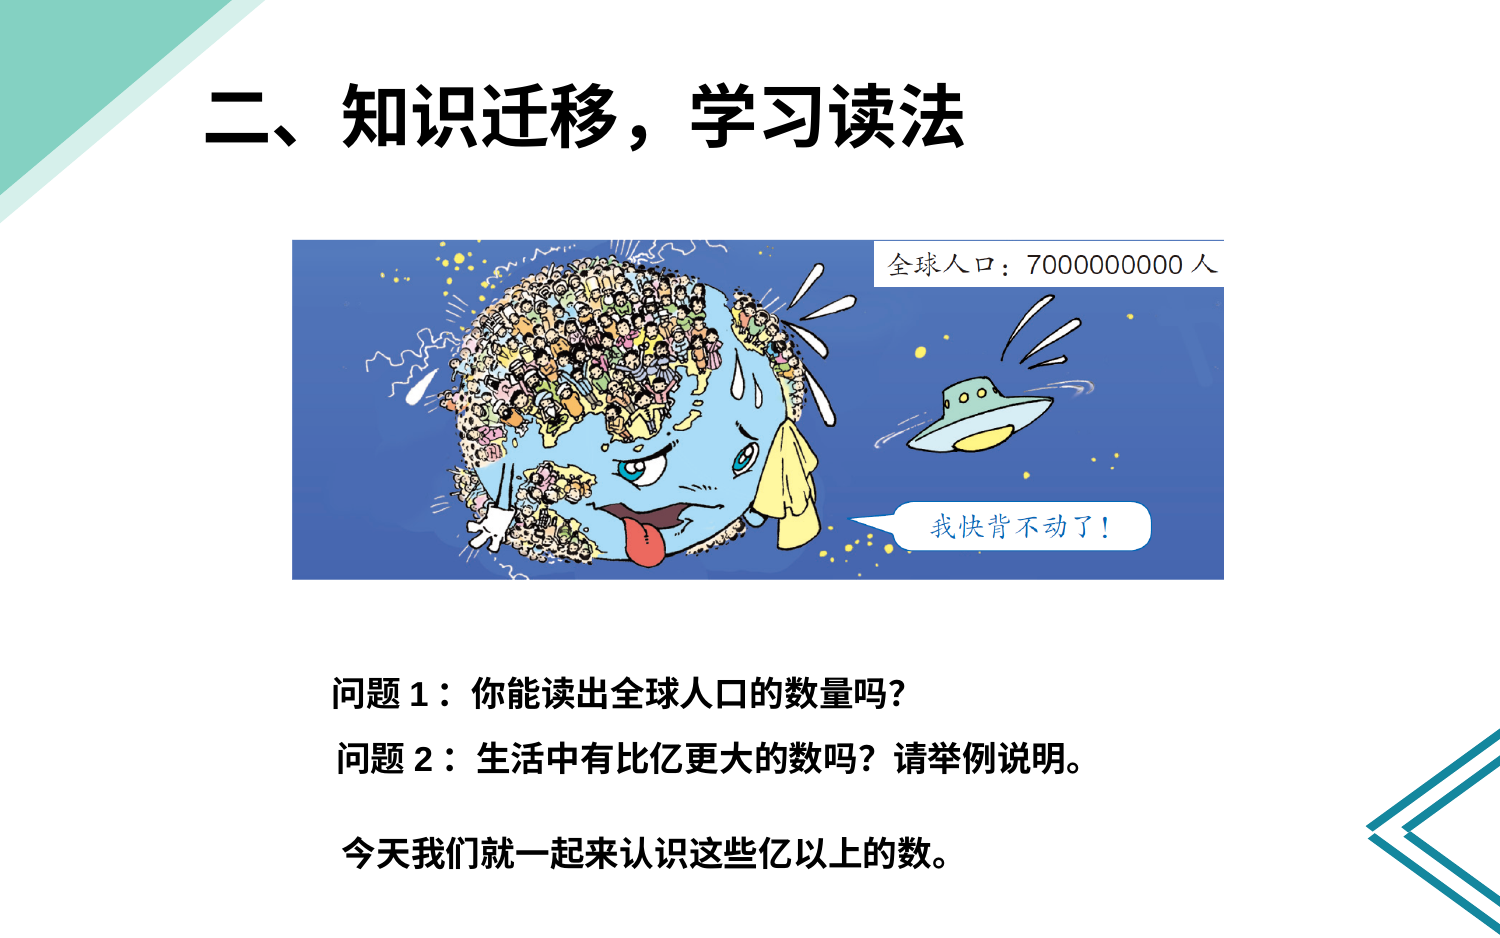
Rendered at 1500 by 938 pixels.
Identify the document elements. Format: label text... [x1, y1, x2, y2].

text_box 今天我们就一起来认识这些亿以上的数。 [326, 823, 1154, 881]
text_box 问题1：你能读出全球人口的数量吗？ [316, 655, 947, 721]
picture [290, 238, 1224, 583]
text_box 问题2：生活中有比亿更大的数吗？请举例说明。 [321, 720, 1117, 786]
text_box 二、知识迁移，学习读法 [187, 56, 1085, 174]
